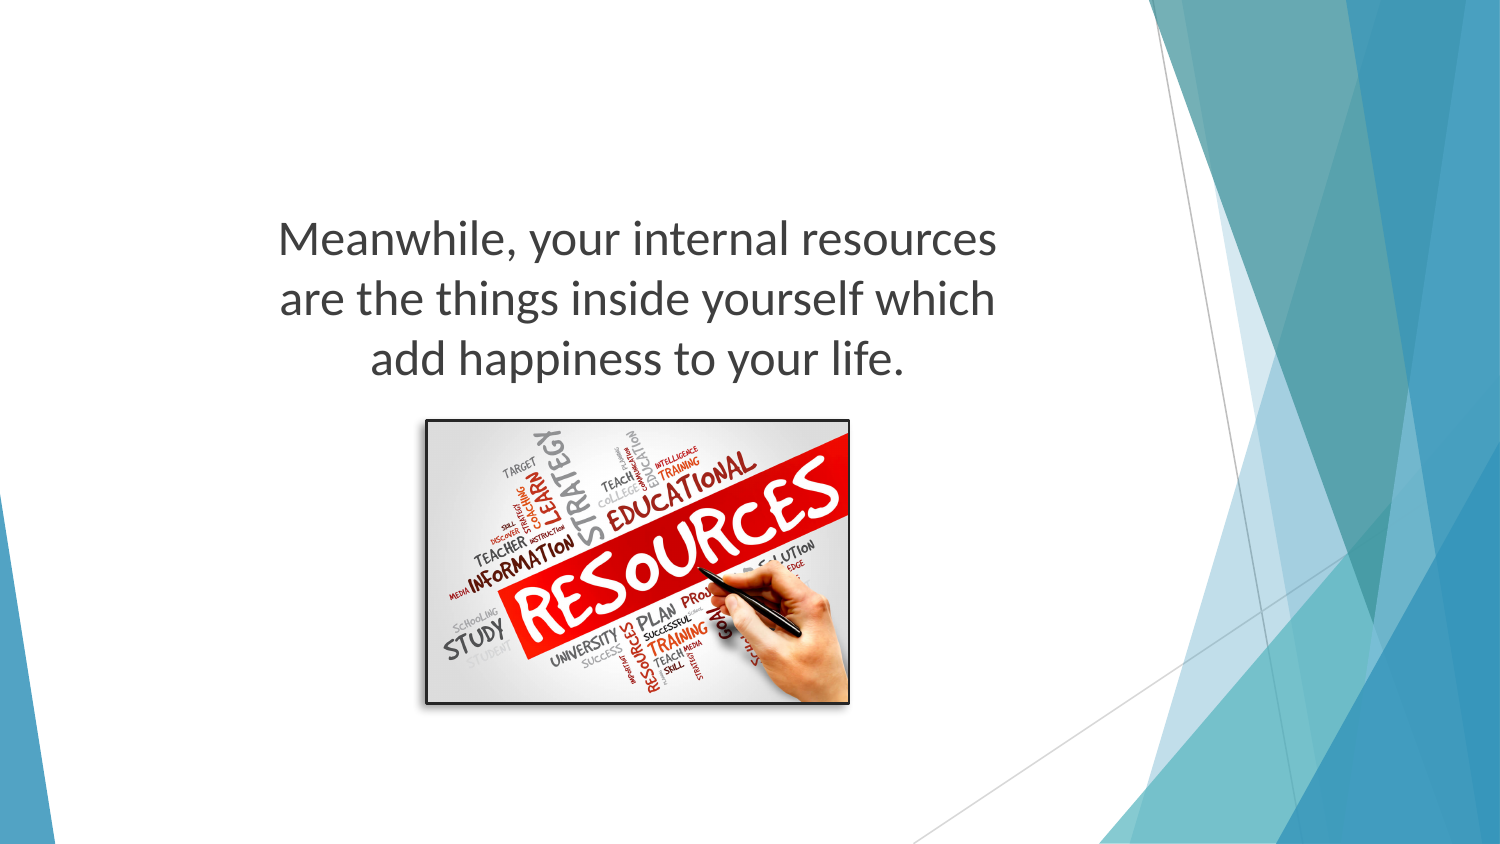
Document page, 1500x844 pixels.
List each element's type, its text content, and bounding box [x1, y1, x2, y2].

list Meanwhile, your internal resources are the things inside yourself which add happiness to your life. [230, 197, 1046, 399]
picture [427, 421, 849, 703]
